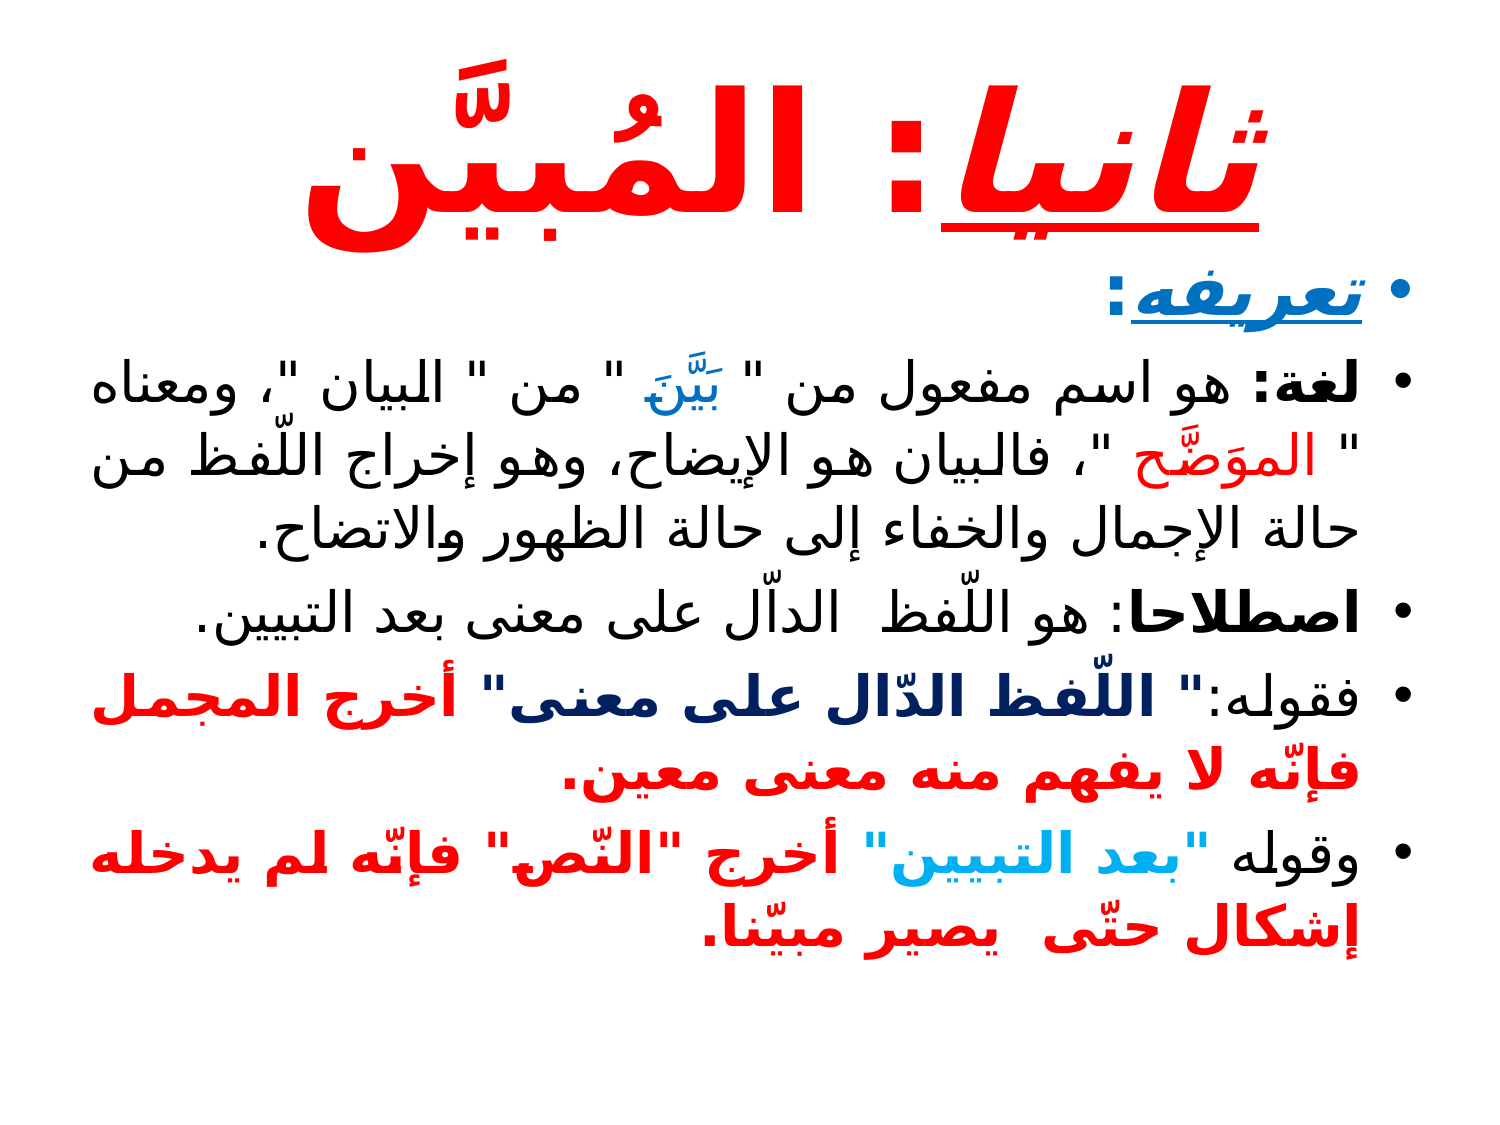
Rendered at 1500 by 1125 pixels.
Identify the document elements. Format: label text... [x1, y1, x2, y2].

list تعريفه: لغة: هو اسم مفعول من " بَيَّنَ " من " البيان "، ومعناه " الموَضَّح "، فالبيان هو الإيضاح، وهو إخراج اللّفظ من حالة الإجمال والخفاء إلى حالة الظهور والاتضاح. اصطلاحا: هو اللّفظ الداّل على معنى بعد التبيين. فقوله:" اللّفظ الدّال على معنى" أخرج المجمل فإنّه لا يفهم منه معنى معين. وقوله "بعد التبيين" أخرج "النّص" فإنّه لم يدخله إشكال حتّى يصير مبيّنا. [75, 231, 1425, 1035]
title ثانيا: المُبيَّن [75, 45, 1425, 231]
